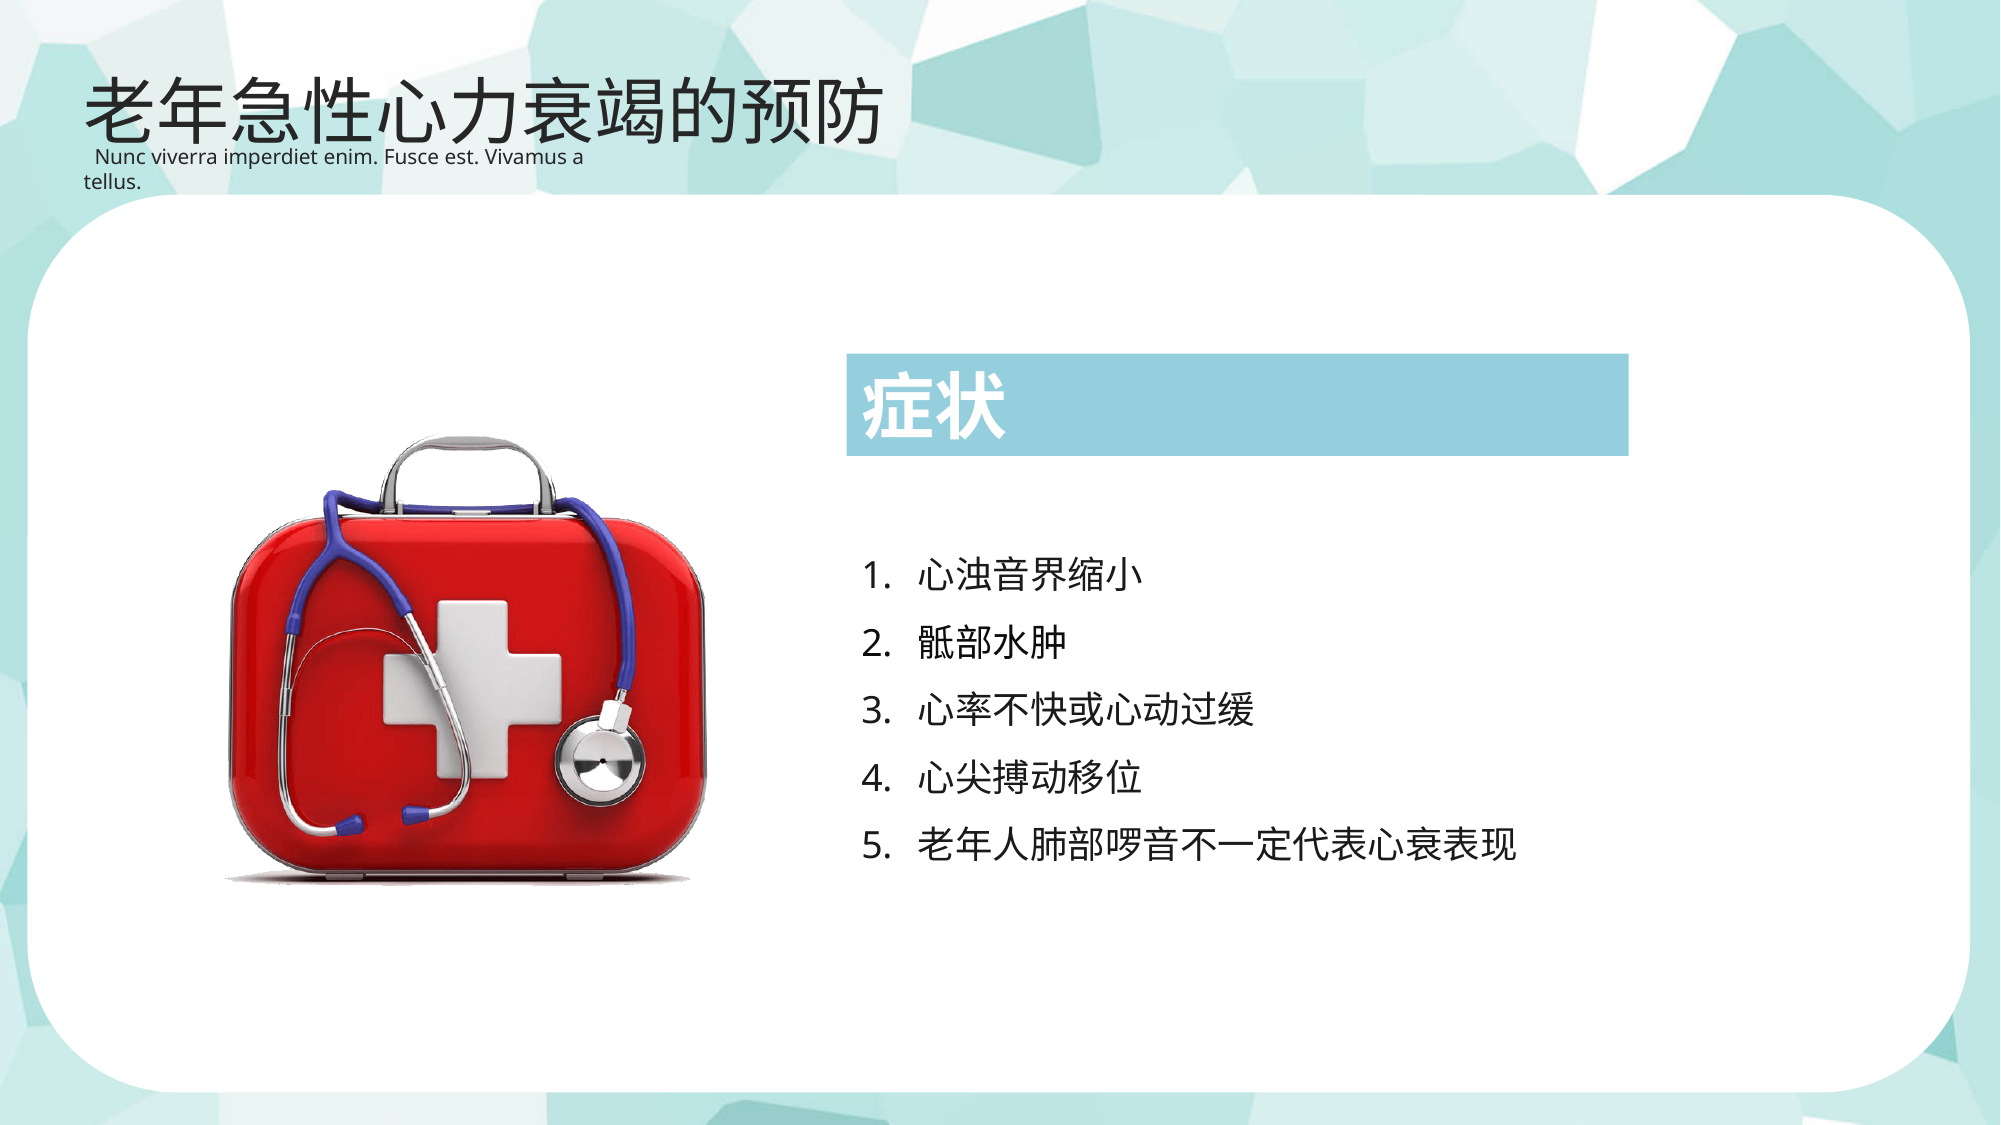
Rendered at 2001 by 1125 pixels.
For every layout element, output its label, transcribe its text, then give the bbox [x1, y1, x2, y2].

text_box 症状 [864, 353, 1629, 456]
picture [0, 0, 2001, 1125]
text_box 老年急性心力衰竭的预防 [68, 58, 963, 161]
text_box 心浊音界缩小 骶部水肿 心率不快或心动过缓 心尖搏动移位 老年人肺部啰音不一定代表心衰表现 [864, 521, 1847, 874]
text_box Nunc viverra imperdiet enim. Fusce est. Vivamus a tellus. [68, 161, 647, 202]
